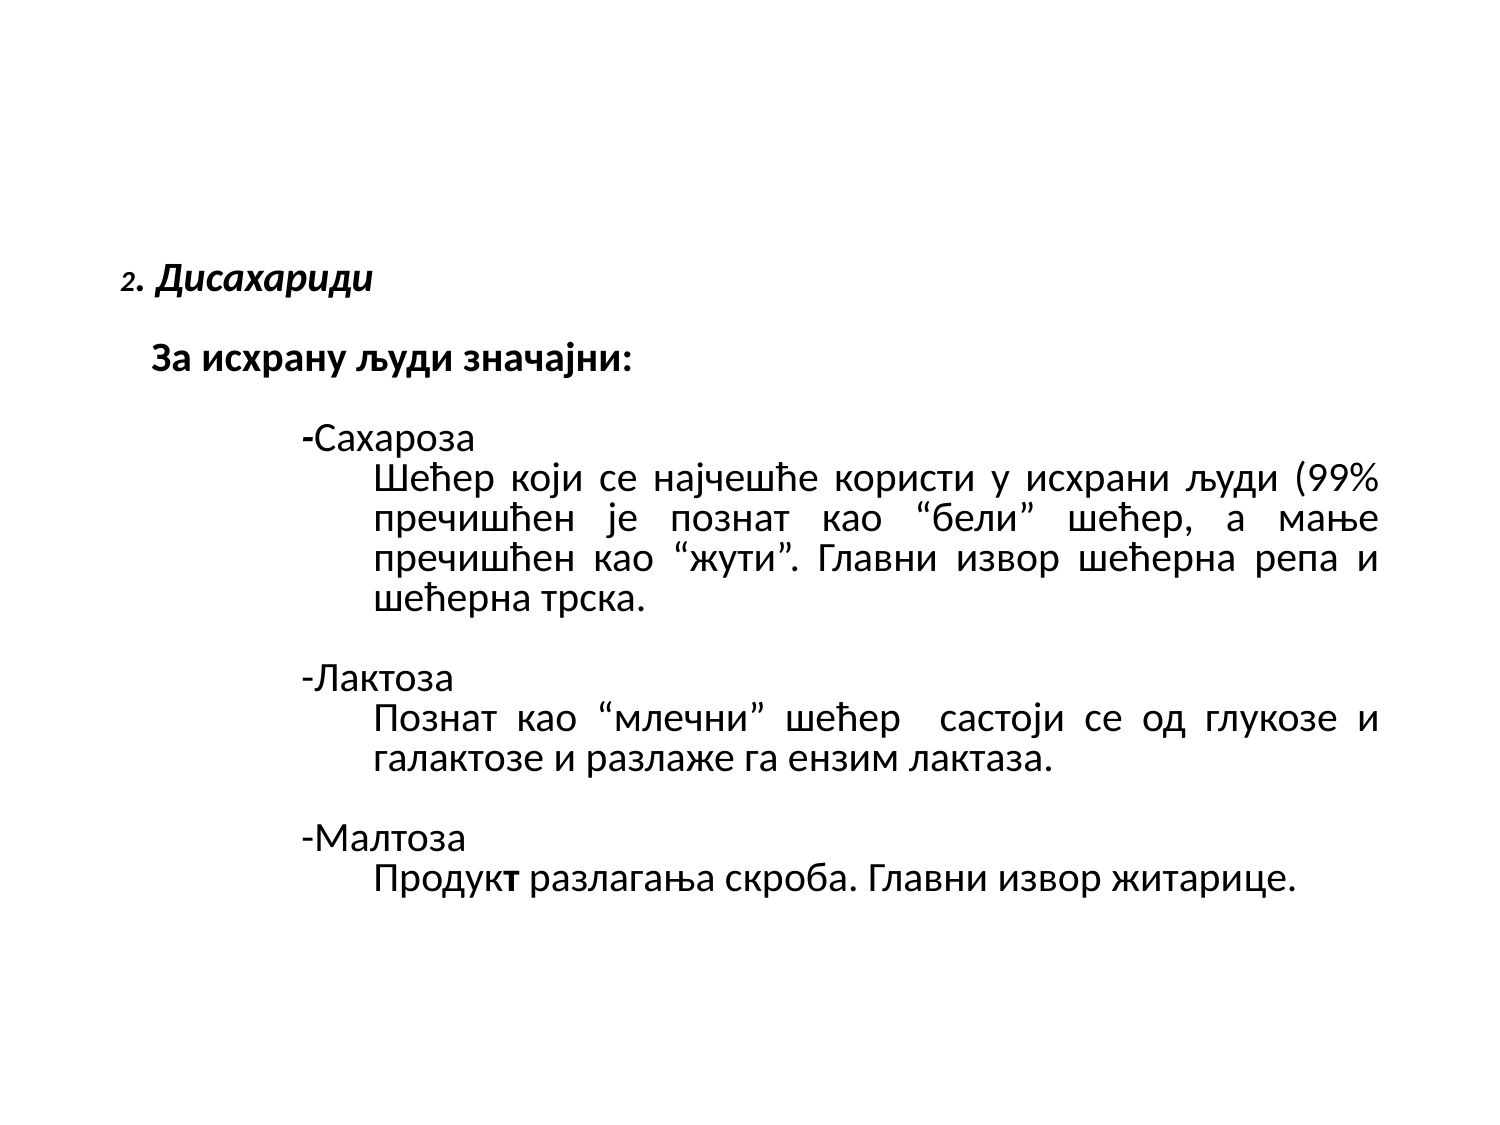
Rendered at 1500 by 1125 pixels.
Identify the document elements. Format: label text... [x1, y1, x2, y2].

text_box 2. Дисахариди За исхрану људи значајни: -Сахароза Шећер који се најчешће користи у исхрани људи (99% пречишћен је познат као “бели” шећер, а мање пречишћен као “жути”. Главни извор шећерна репа и шећерна трска. -Лактоза Познат као “млечни” шећер састоји се од глукозе и галактозе и разлаже га ензим лактаза. -Малтоза Продукт разлагања скроба. Главни извор житарице. [105, 252, 1395, 907]
